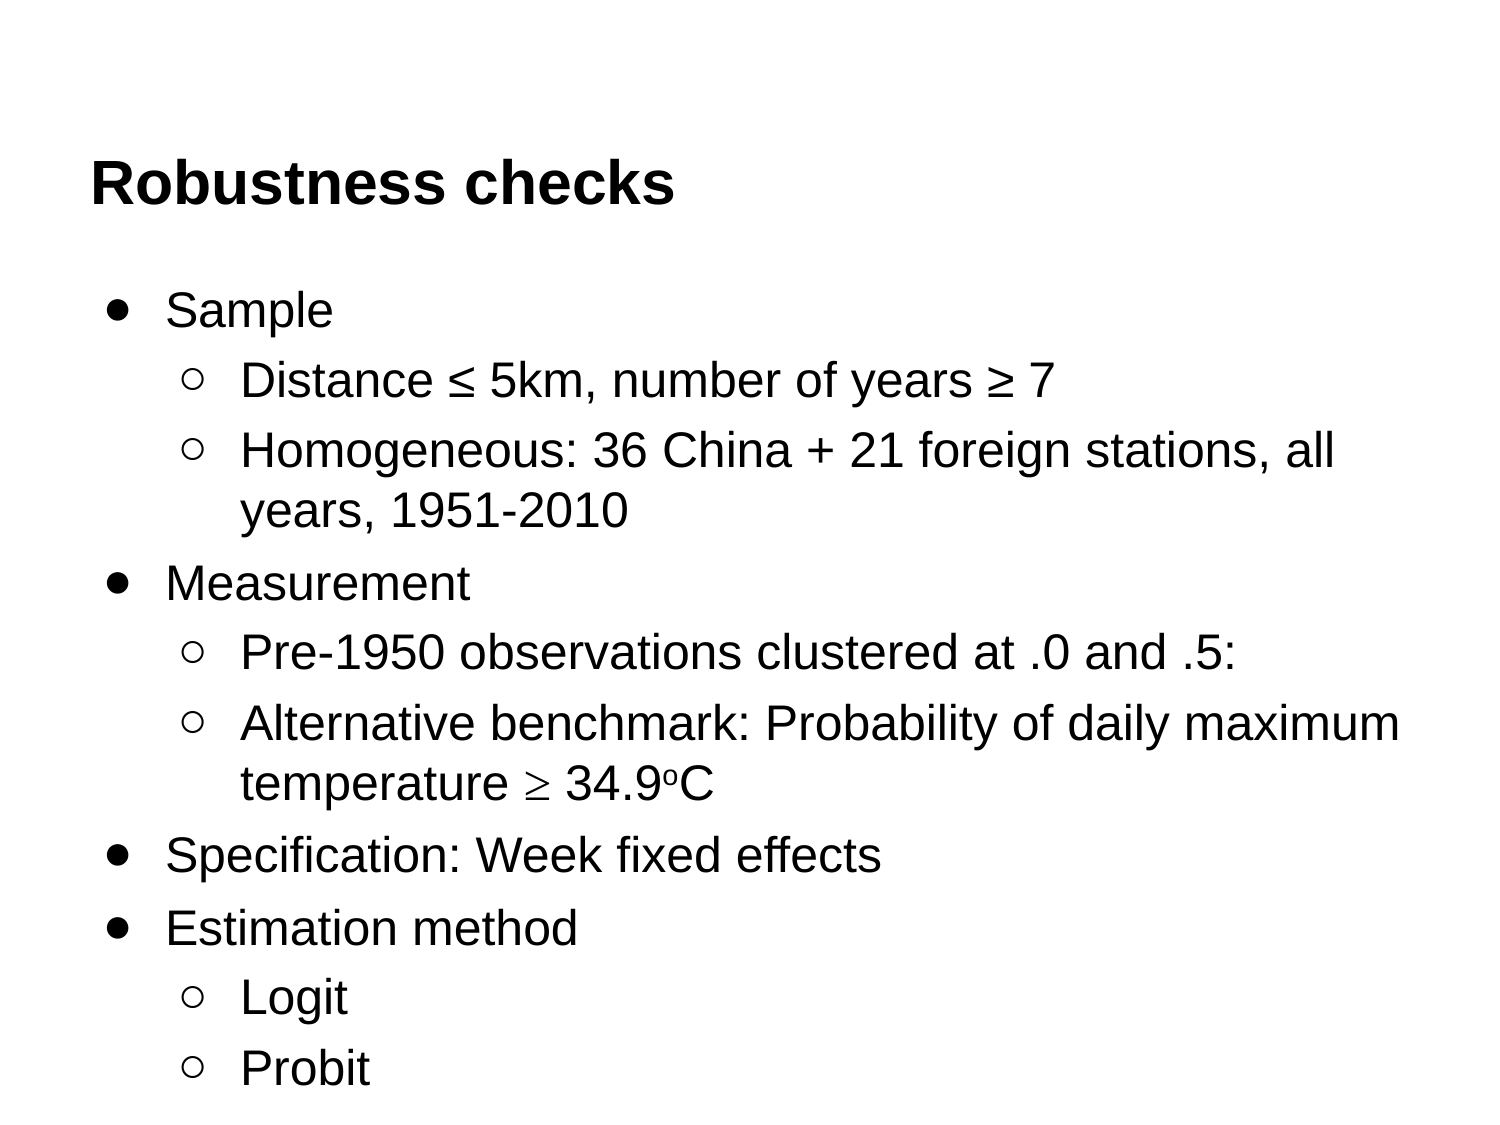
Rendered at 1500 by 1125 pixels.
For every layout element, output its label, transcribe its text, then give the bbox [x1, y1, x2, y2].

list Sample Distance ≤ 5km, number of years ≥ 7 Homogeneous: 36 China + 21 foreign stations, all years, 1951-2010 Measurement Pre-1950 observations clustered at .0 and .5: Alternative benchmark: Probability of daily maximum temperature ≥ 34.9oC Specification: Week fixed effects Estimation method Logit Probit [75, 262, 1425, 1078]
title Robustness checks [75, 45, 1425, 233]
